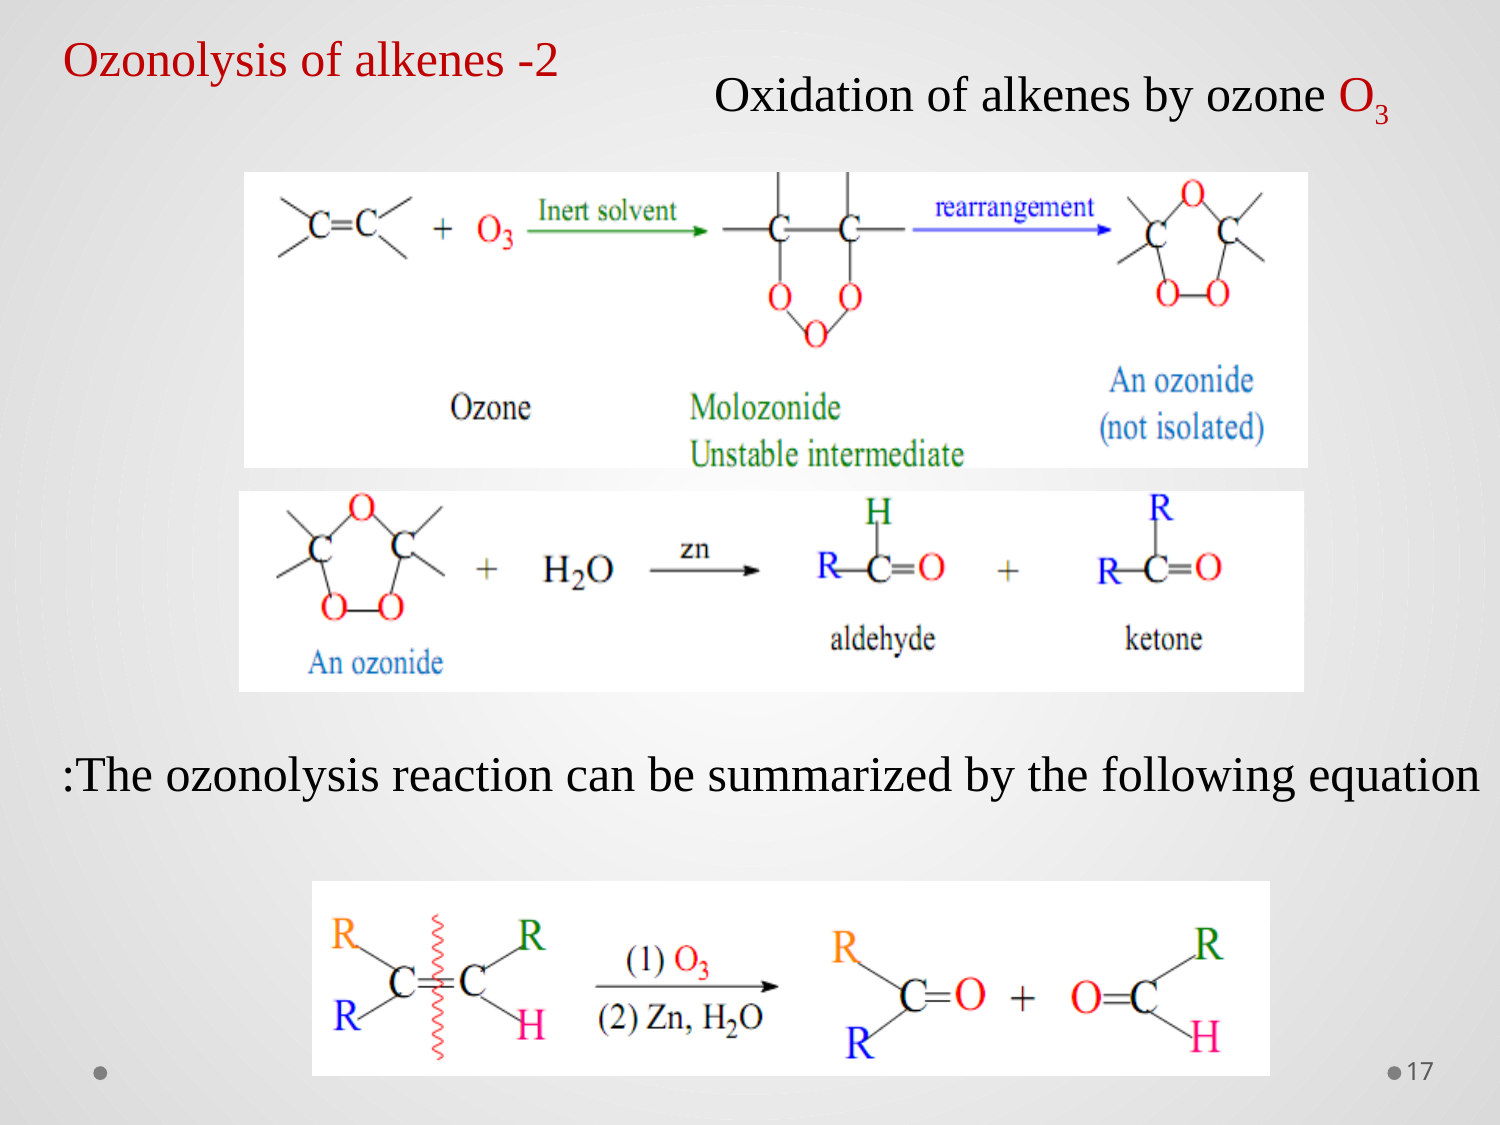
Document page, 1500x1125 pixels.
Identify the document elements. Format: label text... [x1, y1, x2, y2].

text_box Oxidation of alkenes by ozone O3 [699, 54, 1404, 138]
text_box The ozonolysis reaction can be summarized by the following equation: [46, 734, 1497, 809]
picture [243, 172, 1309, 468]
text_box 2- Ozonolysis of alkenes [38, 19, 575, 94]
picture [312, 881, 1270, 1076]
picture [238, 491, 1305, 693]
slide_number 17 [1401, 1042, 1494, 1103]
